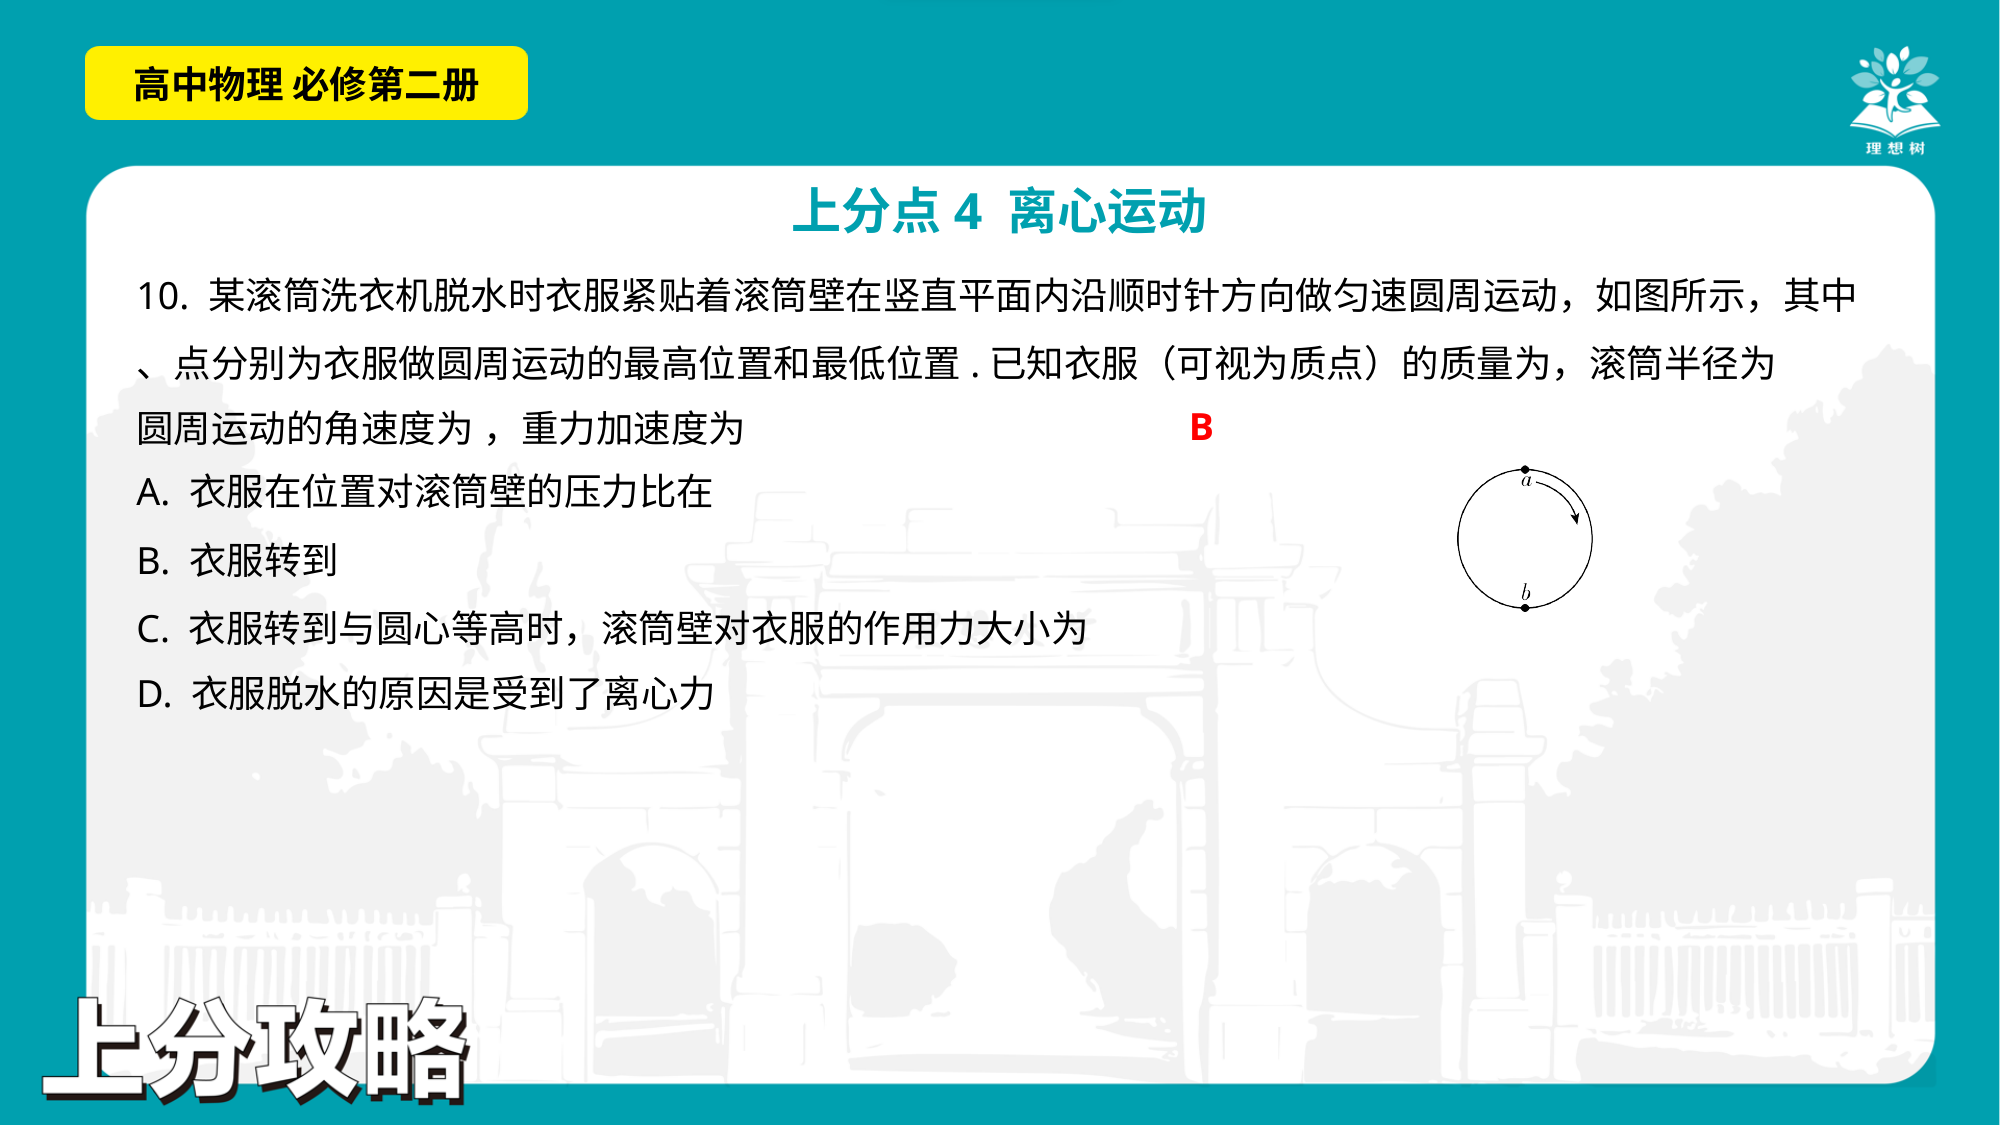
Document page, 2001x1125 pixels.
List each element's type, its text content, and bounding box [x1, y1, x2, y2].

text_box B [1174, 383, 1229, 442]
picture [0, 0, 2000, 1125]
